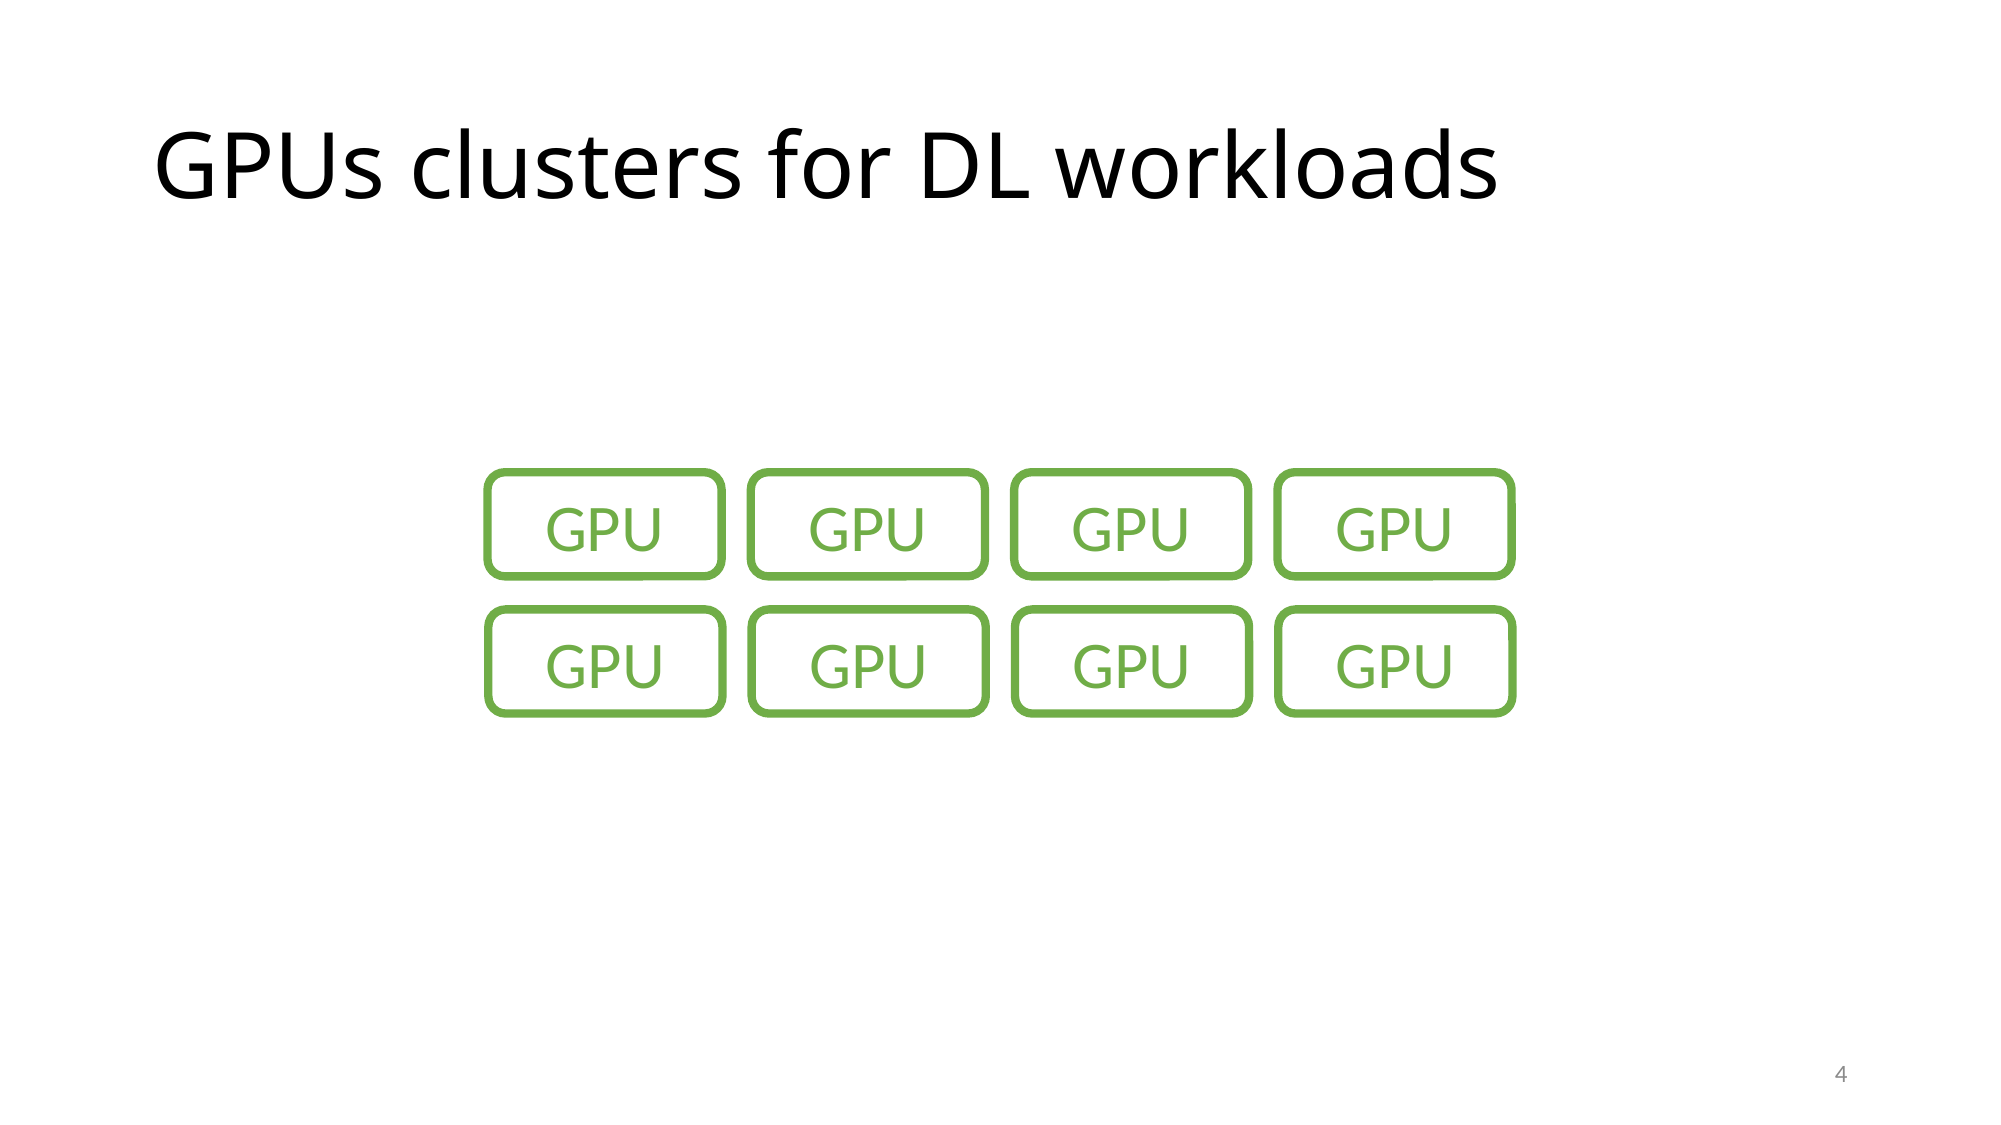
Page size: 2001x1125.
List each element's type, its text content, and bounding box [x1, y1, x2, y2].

text_box GPU [1013, 471, 1250, 578]
title GPUs clusters for DL workloads [137, 59, 1863, 278]
text_box GPU [750, 608, 987, 715]
text_box GPU [486, 471, 723, 578]
text_box GPU [1276, 471, 1513, 578]
slide_number 4 [1412, 1042, 1863, 1103]
text_box GPU [749, 471, 987, 578]
text_box GPU [1277, 608, 1514, 715]
text_box GPU [1013, 608, 1251, 715]
text_box GPU [487, 608, 724, 715]
